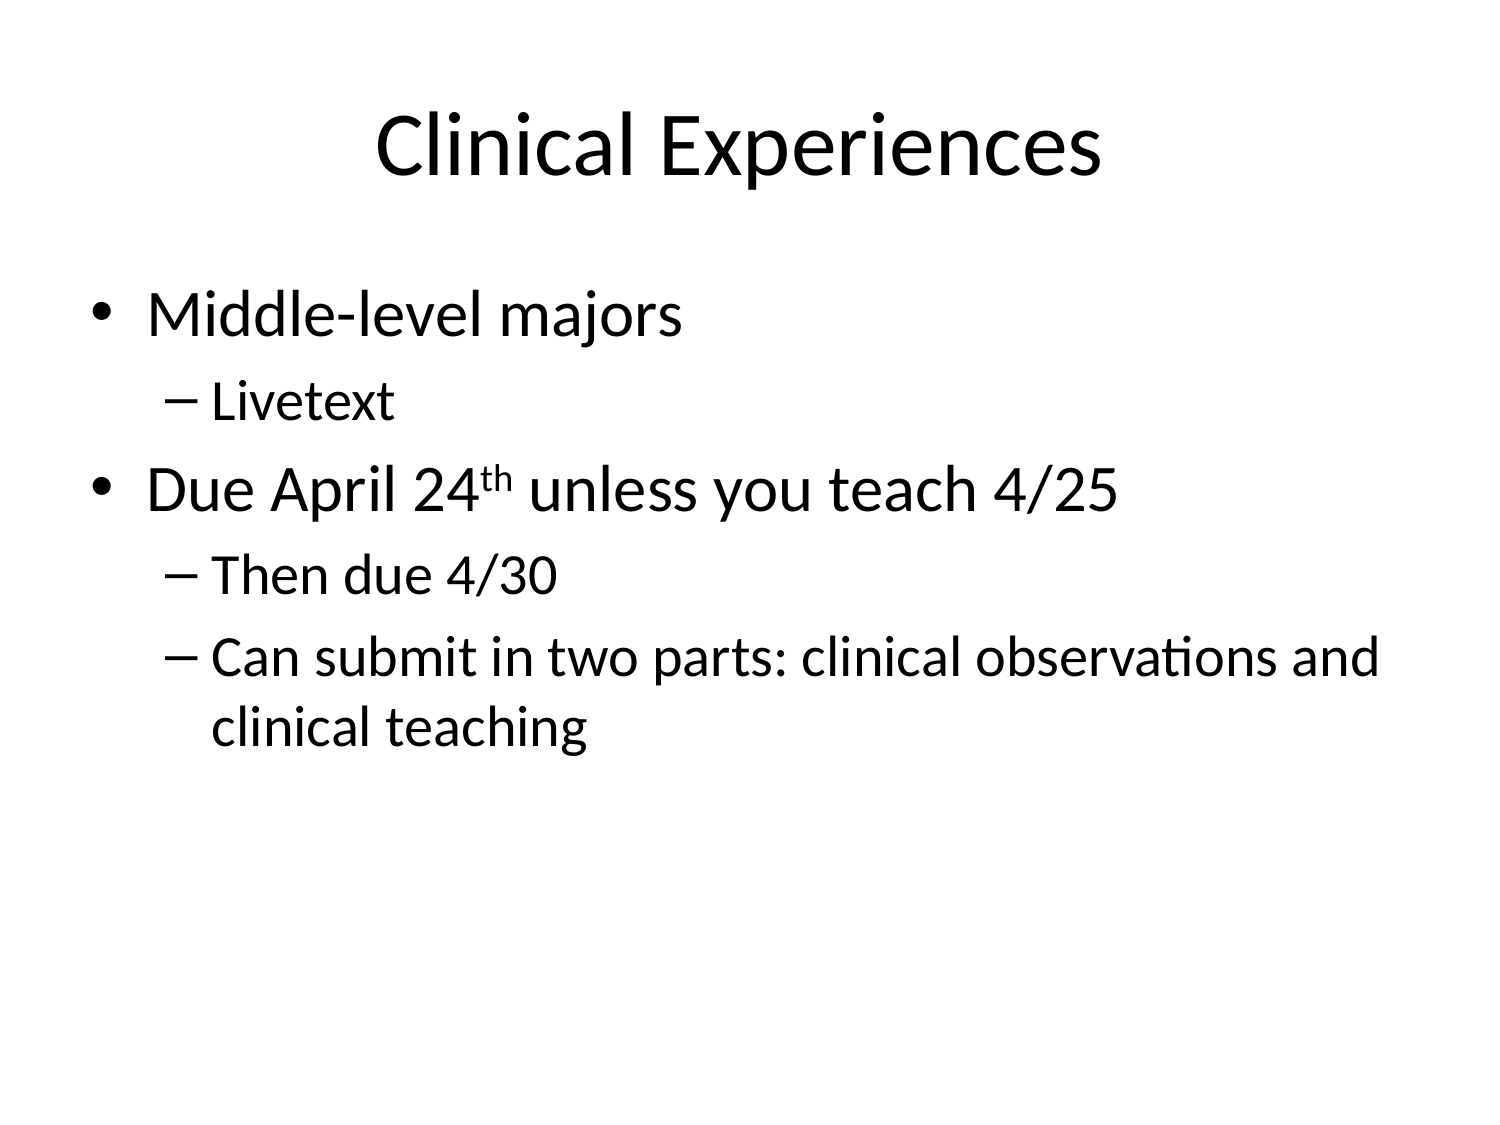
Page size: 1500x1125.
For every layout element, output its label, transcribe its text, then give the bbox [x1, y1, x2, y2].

title Clinical Experiences [75, 45, 1425, 233]
list Middle-level majors Livetext Due April 24th unless you teach 4/25 Then due 4/30 Can submit in two parts: clinical observations and clinical teaching [75, 262, 1425, 1005]
